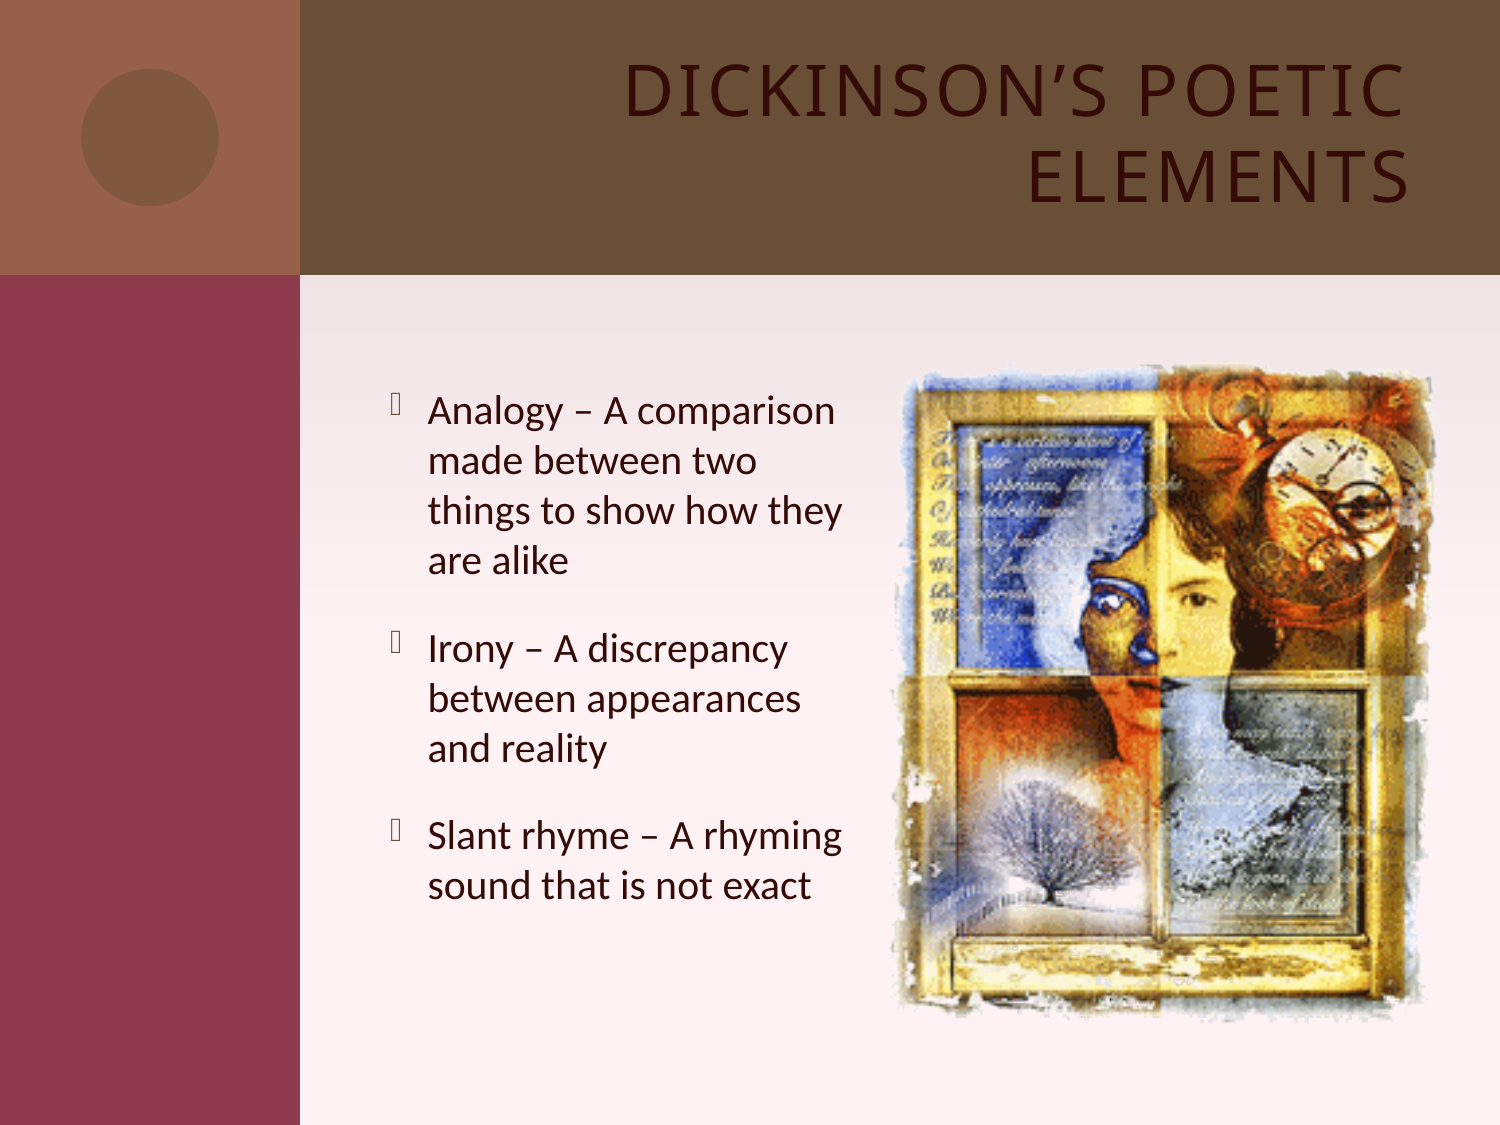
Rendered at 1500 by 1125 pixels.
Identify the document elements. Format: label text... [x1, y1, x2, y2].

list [887, 362, 1446, 1026]
list Analogy – A comparison made between two things to show how they are alike Irony – A discrepancy between appearances and reality Slant rhyme – A rhyming sound that is not exact [375, 375, 863, 1003]
title Dickinson’s Poetic Elements [399, 37, 1425, 225]
